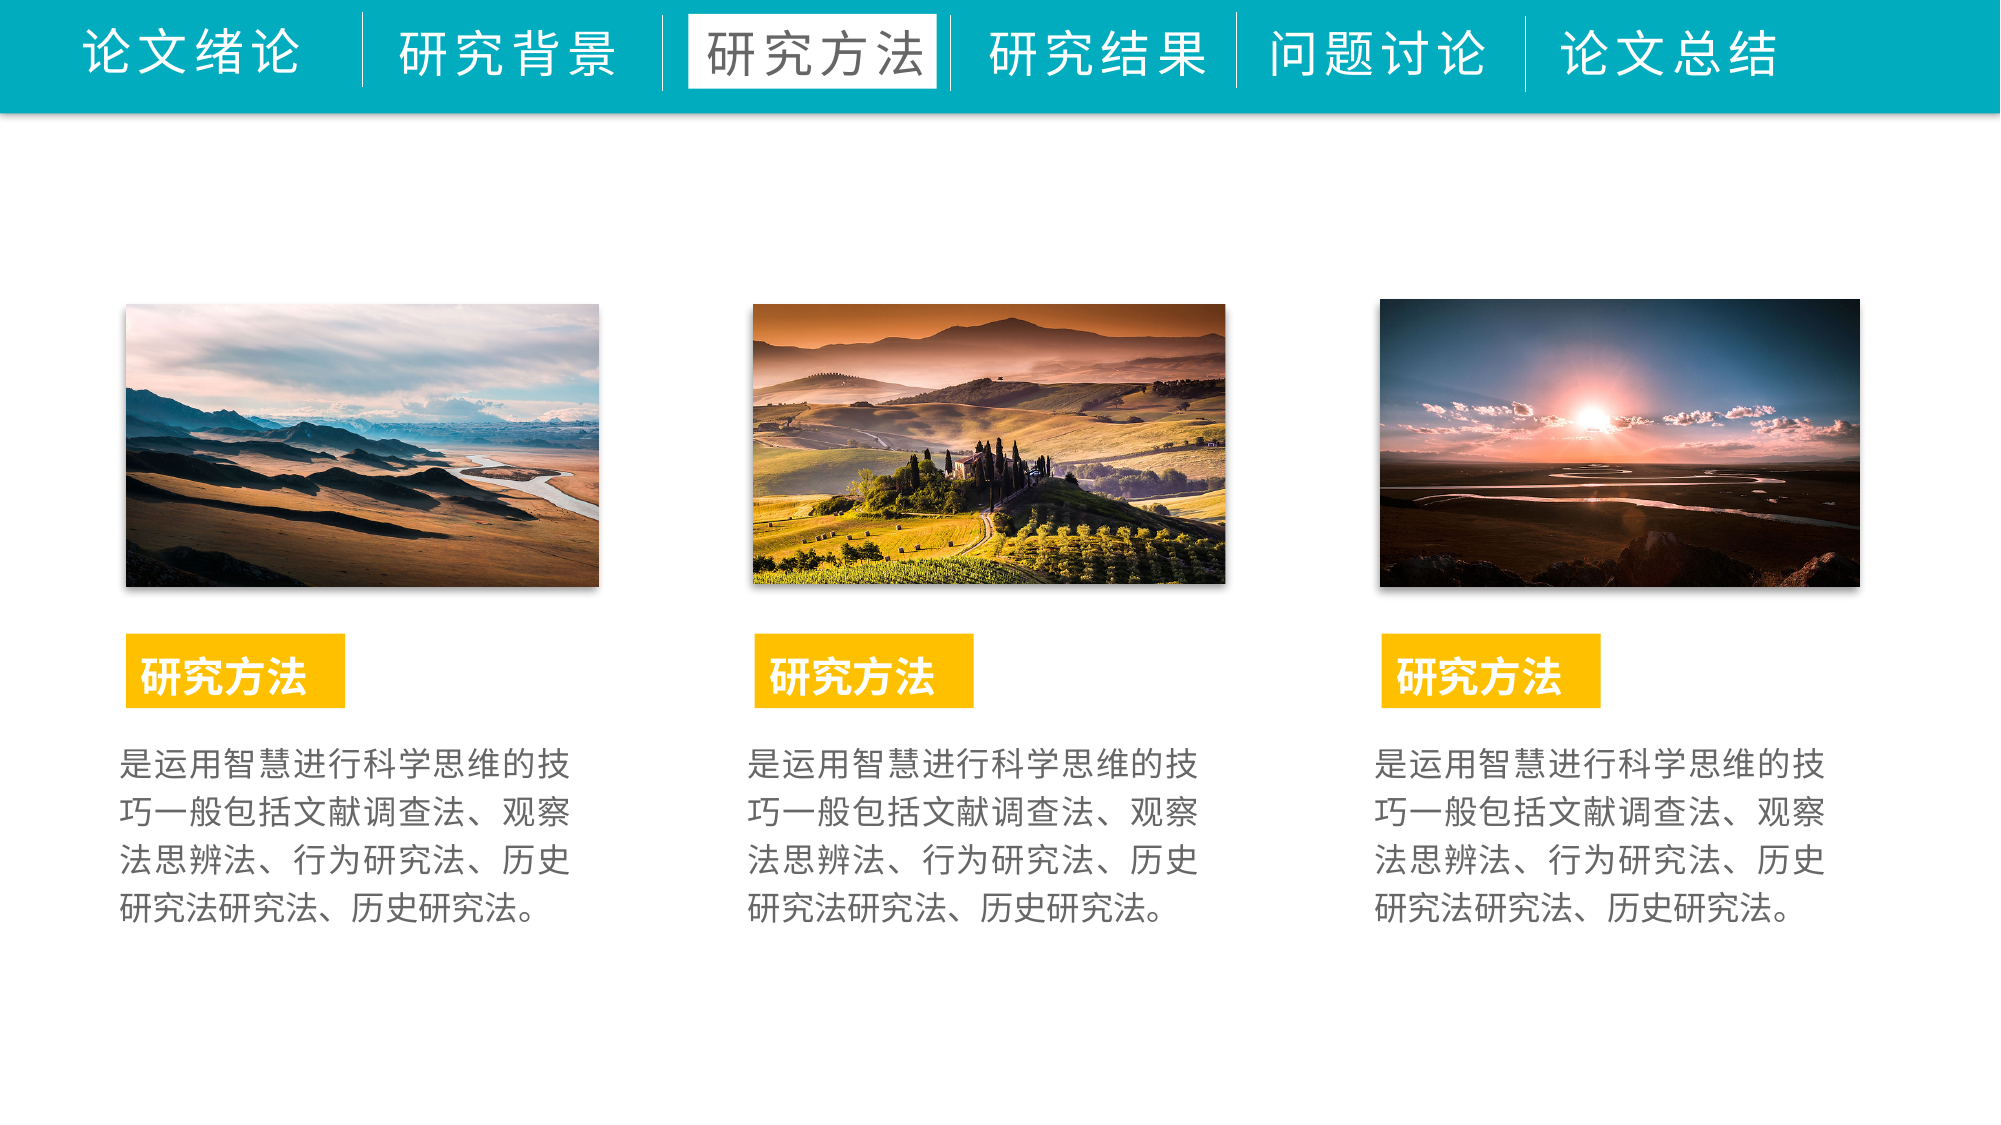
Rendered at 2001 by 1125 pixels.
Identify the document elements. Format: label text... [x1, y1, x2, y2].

text_box 论文总结 [1545, 15, 1831, 90]
text_box 研究方法 [951, 15, 961, 90]
text_box 研究方法 [126, 633, 346, 709]
text_box 研究方法 [754, 633, 974, 709]
text_box 论文绪论 [66, 12, 339, 88]
text_box 问题讨论 [1253, 15, 1522, 90]
text_box 研究方法 [692, 15, 950, 90]
picture [1380, 299, 1860, 587]
text_box 研究背景 [383, 15, 653, 90]
text_box 研究方法 [1381, 633, 1601, 709]
text_box 研究结果 [973, 15, 1231, 90]
picture [125, 304, 599, 587]
text_box [687, 13, 938, 90]
text_box [0, 0, 2000, 114]
text_box 是运用智慧进行科学思维的技巧一般包括文献调查法、观察法思辨法、行为研究法、历史研究法研究法、历史研究法。 [104, 727, 586, 935]
text_box 是运用智慧进行科学思维的技巧一般包括文献调查法、观察法思辨法、行为研究法、历史研究法研究法、历史研究法。 [1359, 727, 1842, 935]
picture [753, 304, 1226, 584]
text_box 是运用智慧进行科学思维的技巧一般包括文献调查法、观察法思辨法、行为研究法、历史研究法研究法、历史研究法。 [733, 727, 1215, 935]
